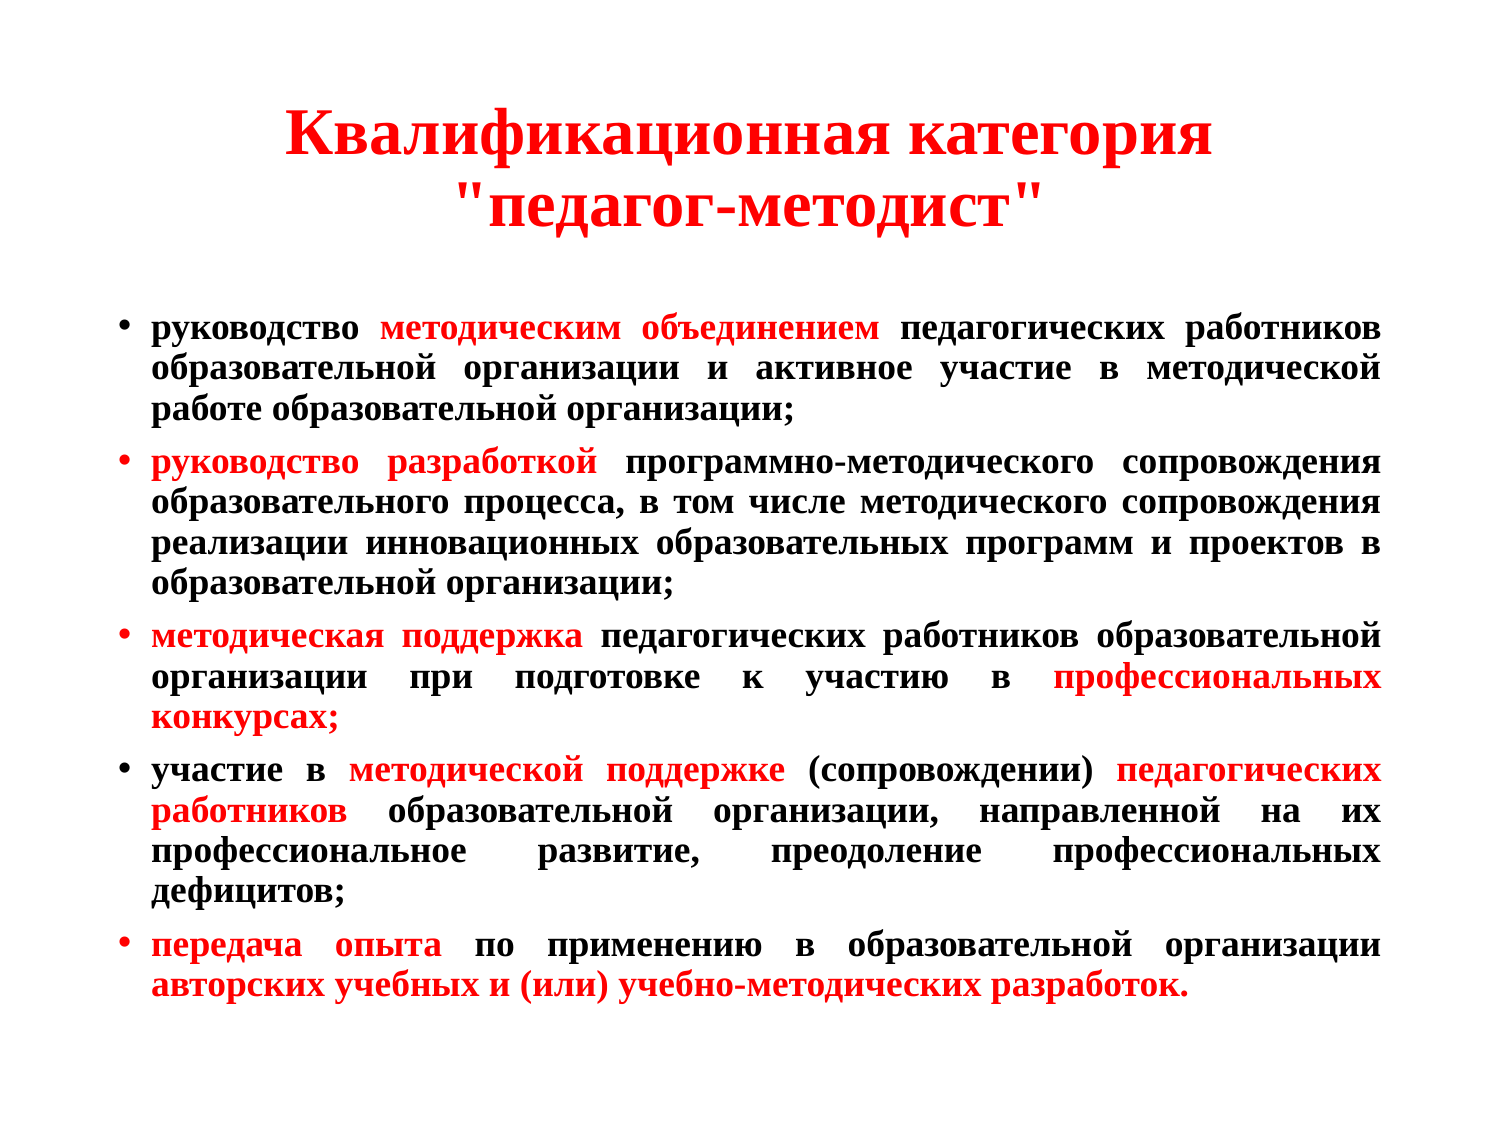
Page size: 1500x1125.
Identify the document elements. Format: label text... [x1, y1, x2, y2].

list руководство методическим объединением педагогических работников образовательной организации и активное участие в методической работе образовательной организации; руководство разработкой программно-методического сопровождения образовательного процесса, в том числе методического сопровождения реализации инновационных образовательных программ и проектов в образовательной организации; методическая поддержка педагогических работников образовательной организации при подготовке к участию в профессиональных конкурсах; участие в методической поддержке (сопровождении) педагогических работников образовательной организации, направленной на их профессиональное развитие, преодоление профессиональных дефицитов; передача опыта по применению в образовательной организации авторских учебных и (или) учебно-методических разработок. [103, 299, 1397, 1014]
title Квалификационная категория "педагог-методист" [103, 59, 1397, 278]
